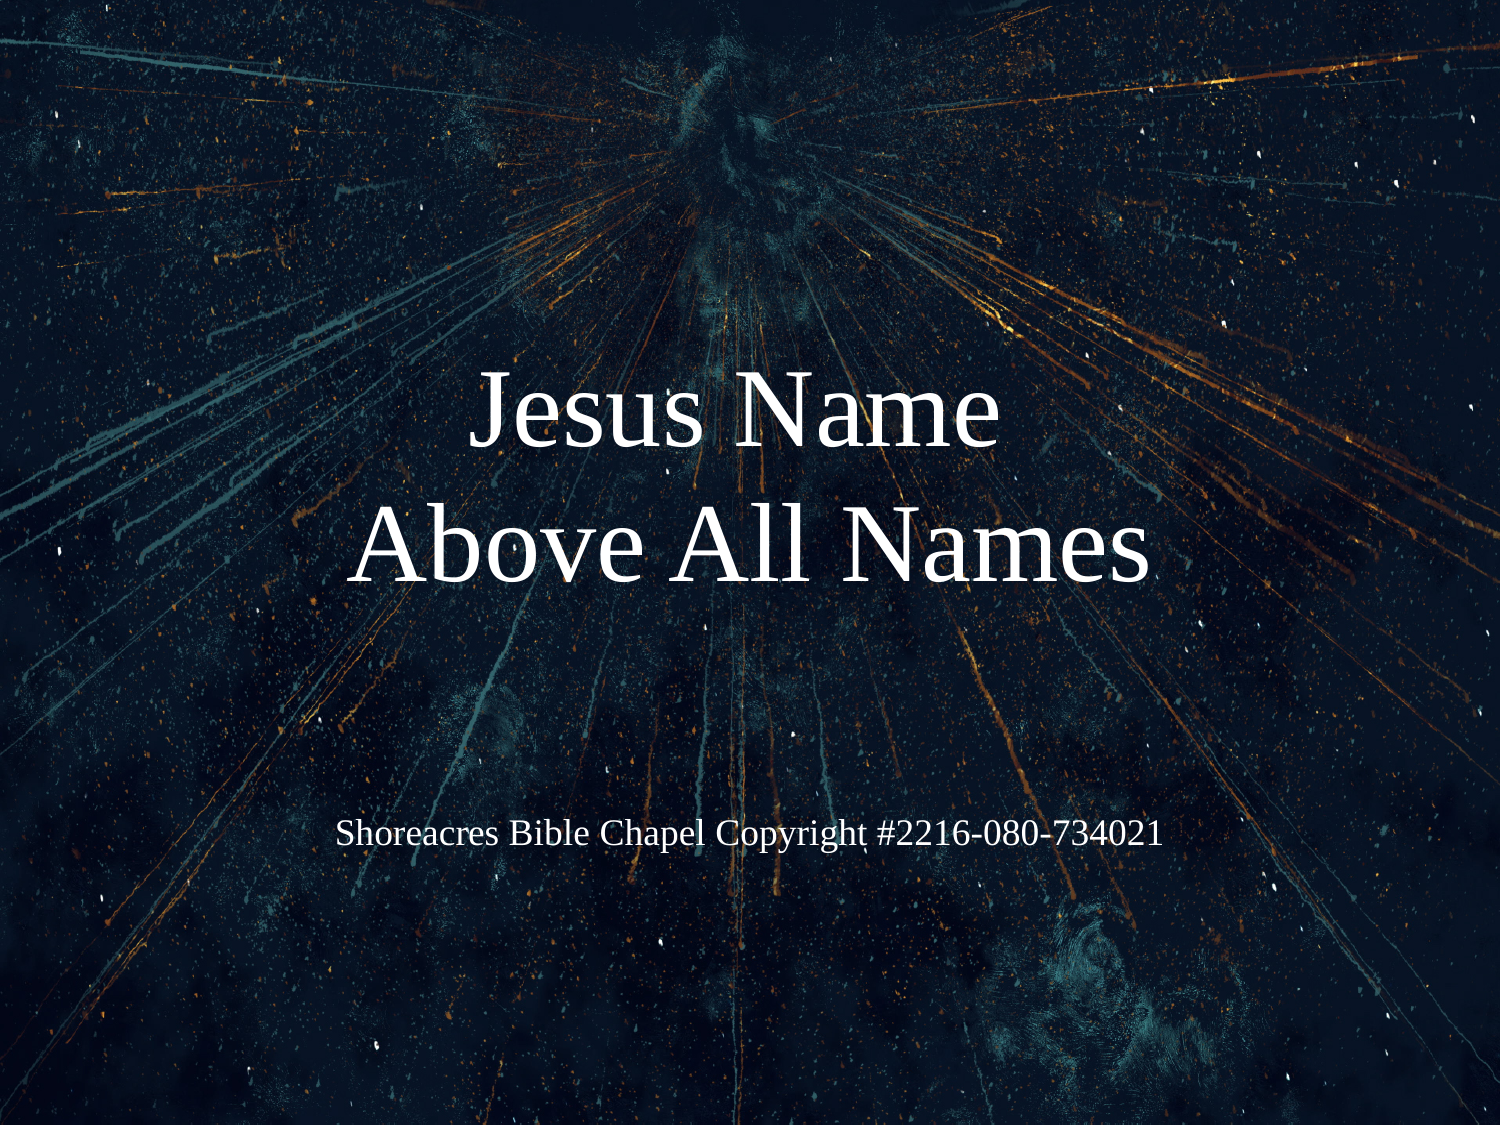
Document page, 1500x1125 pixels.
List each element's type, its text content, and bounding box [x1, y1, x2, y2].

title Jesus Name Above All Names [112, 375, 1388, 563]
subtitle Shoreacres Bible Chapel Copyright #2216-080-734021 [225, 800, 1275, 1088]
picture [0, 0, 1500, 1125]
